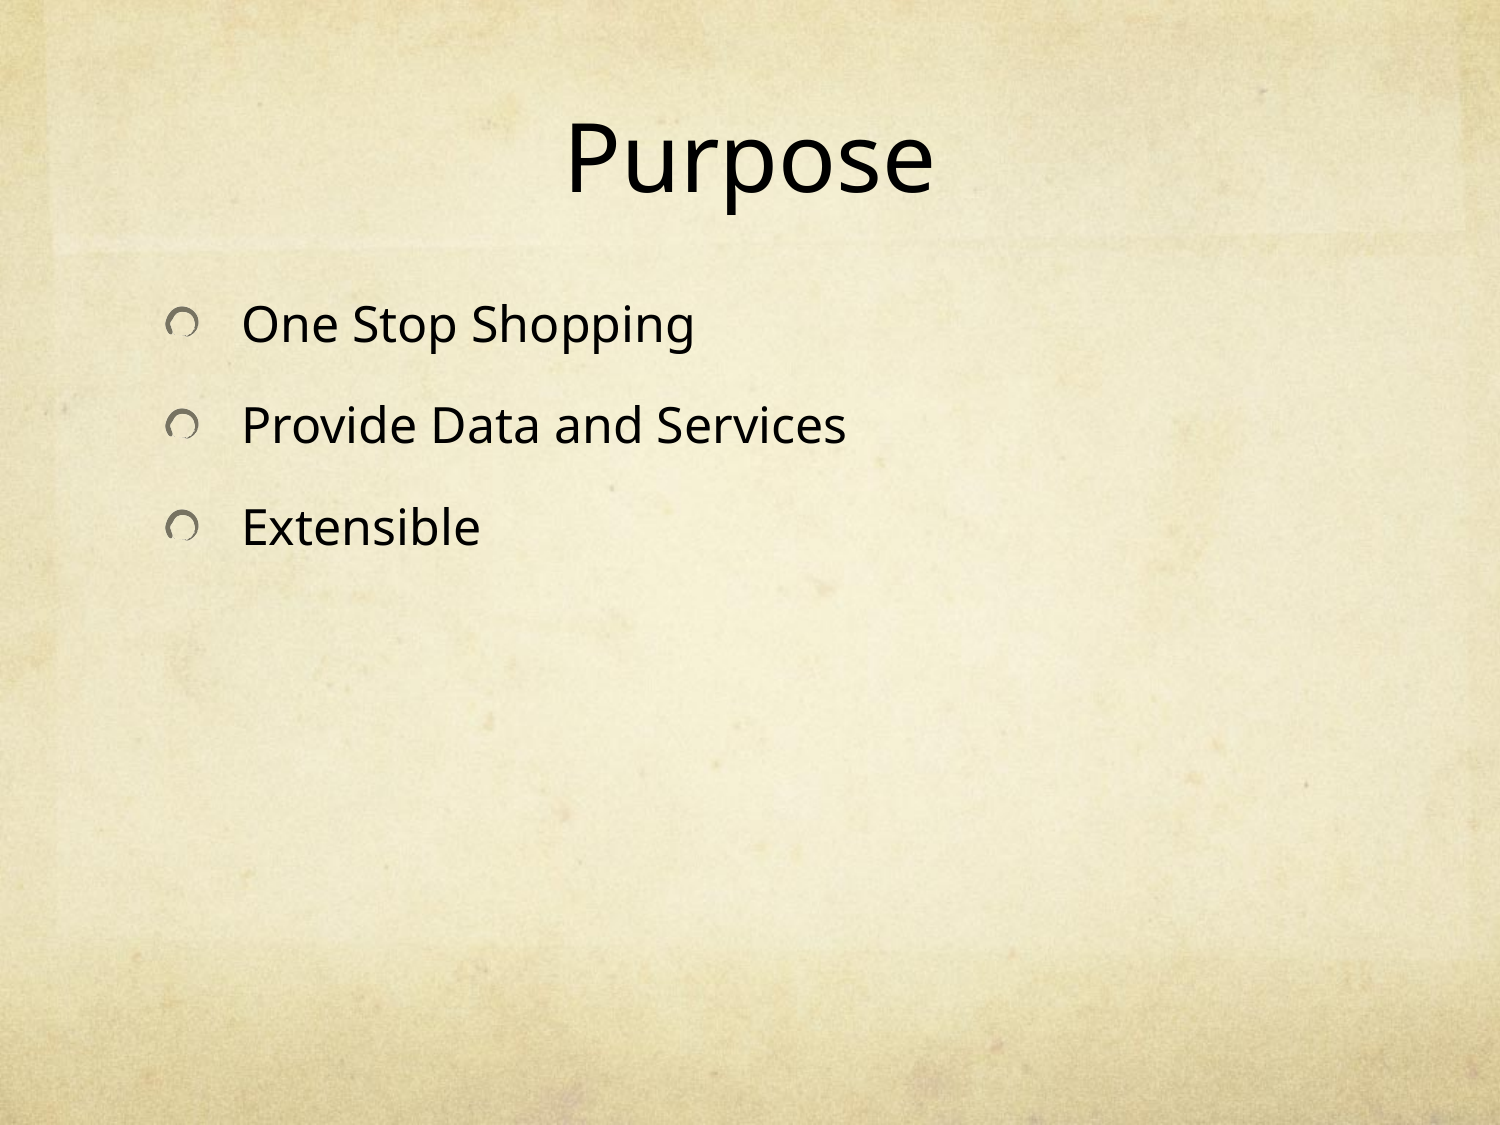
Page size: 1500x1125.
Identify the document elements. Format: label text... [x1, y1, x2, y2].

title Purpose [150, 82, 1350, 225]
list One Stop Shopping Provide Data and Services Extensible [150, 284, 1350, 950]
picture [0, 0, 1500, 1125]
